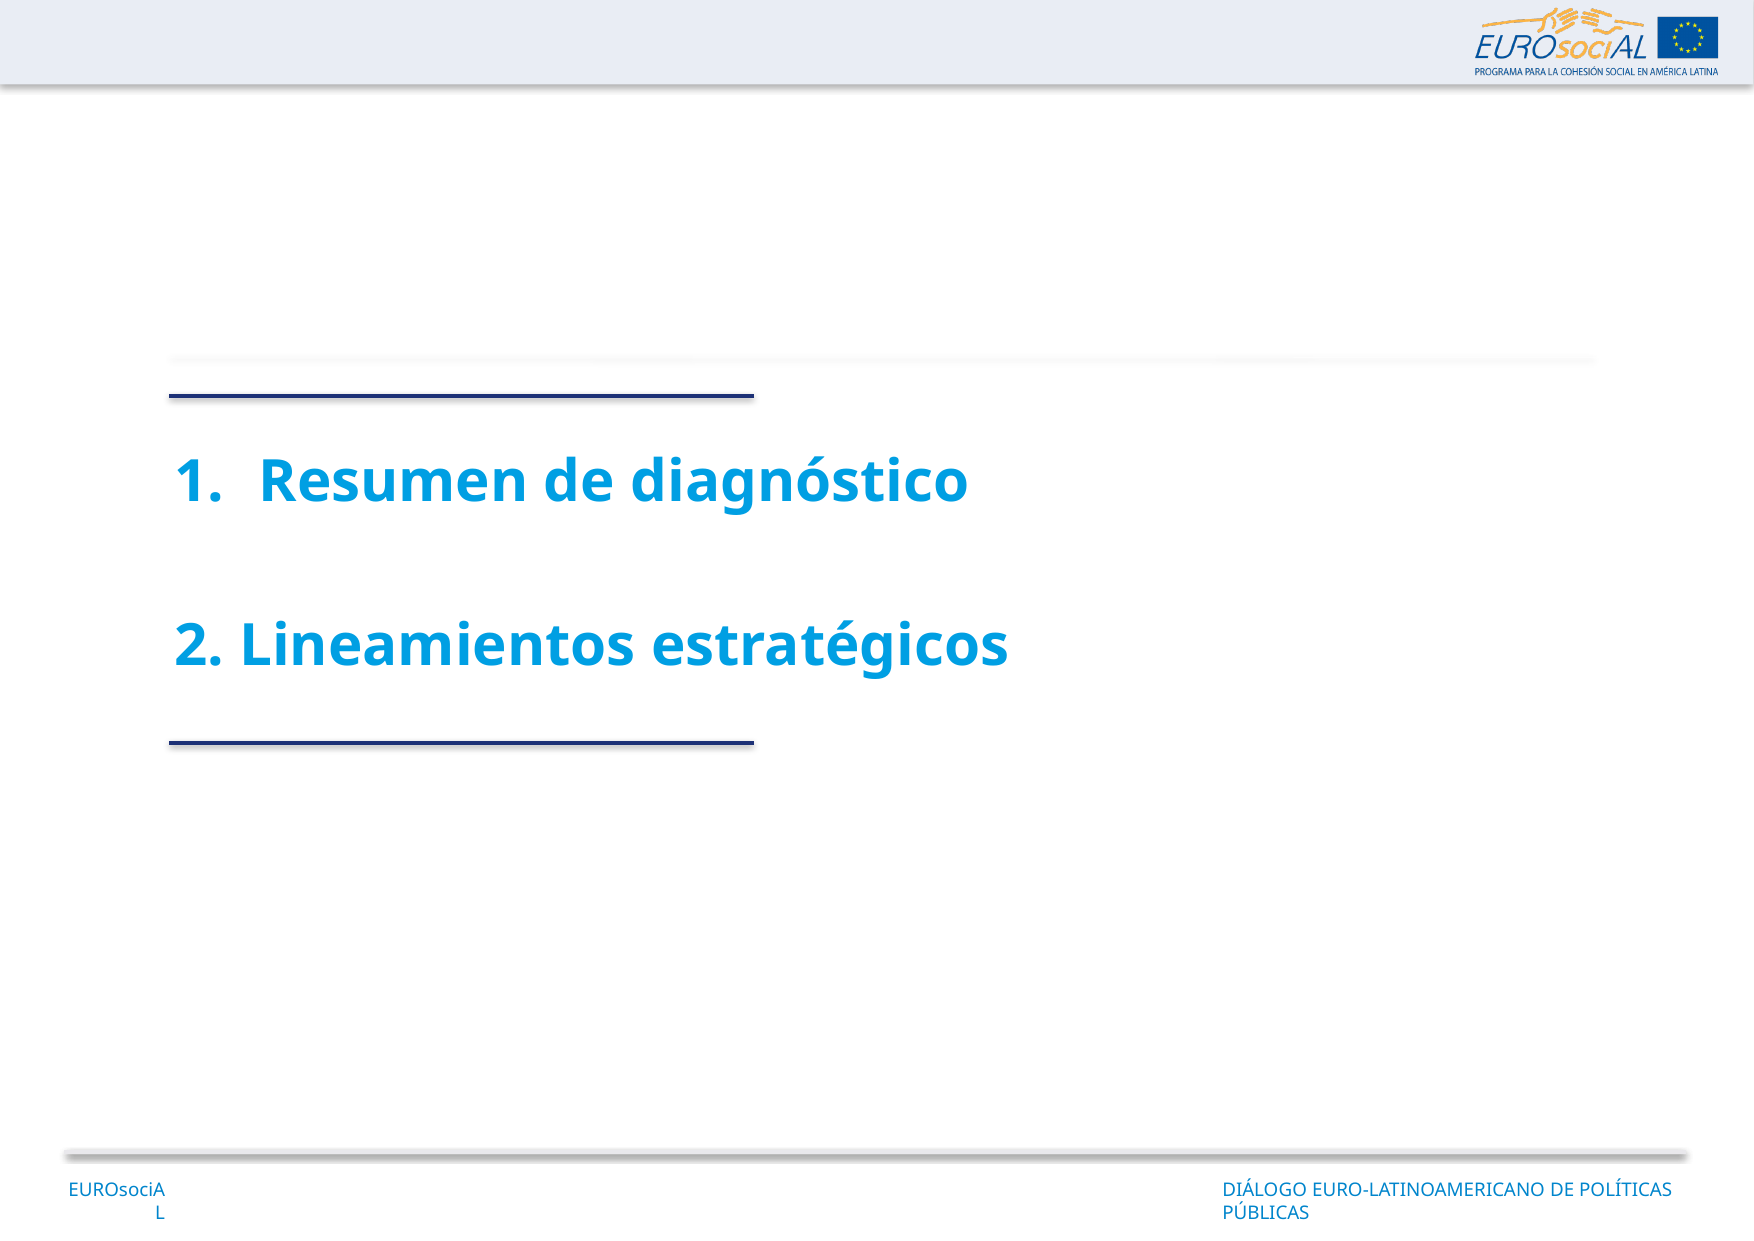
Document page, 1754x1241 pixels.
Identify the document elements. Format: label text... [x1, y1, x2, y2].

picture [1467, 0, 1728, 85]
picture [1249, 1208, 1254, 1217]
text_box Resumen de diagnóstico 2. Lineamientos estratégicos [174, 443, 1444, 895]
